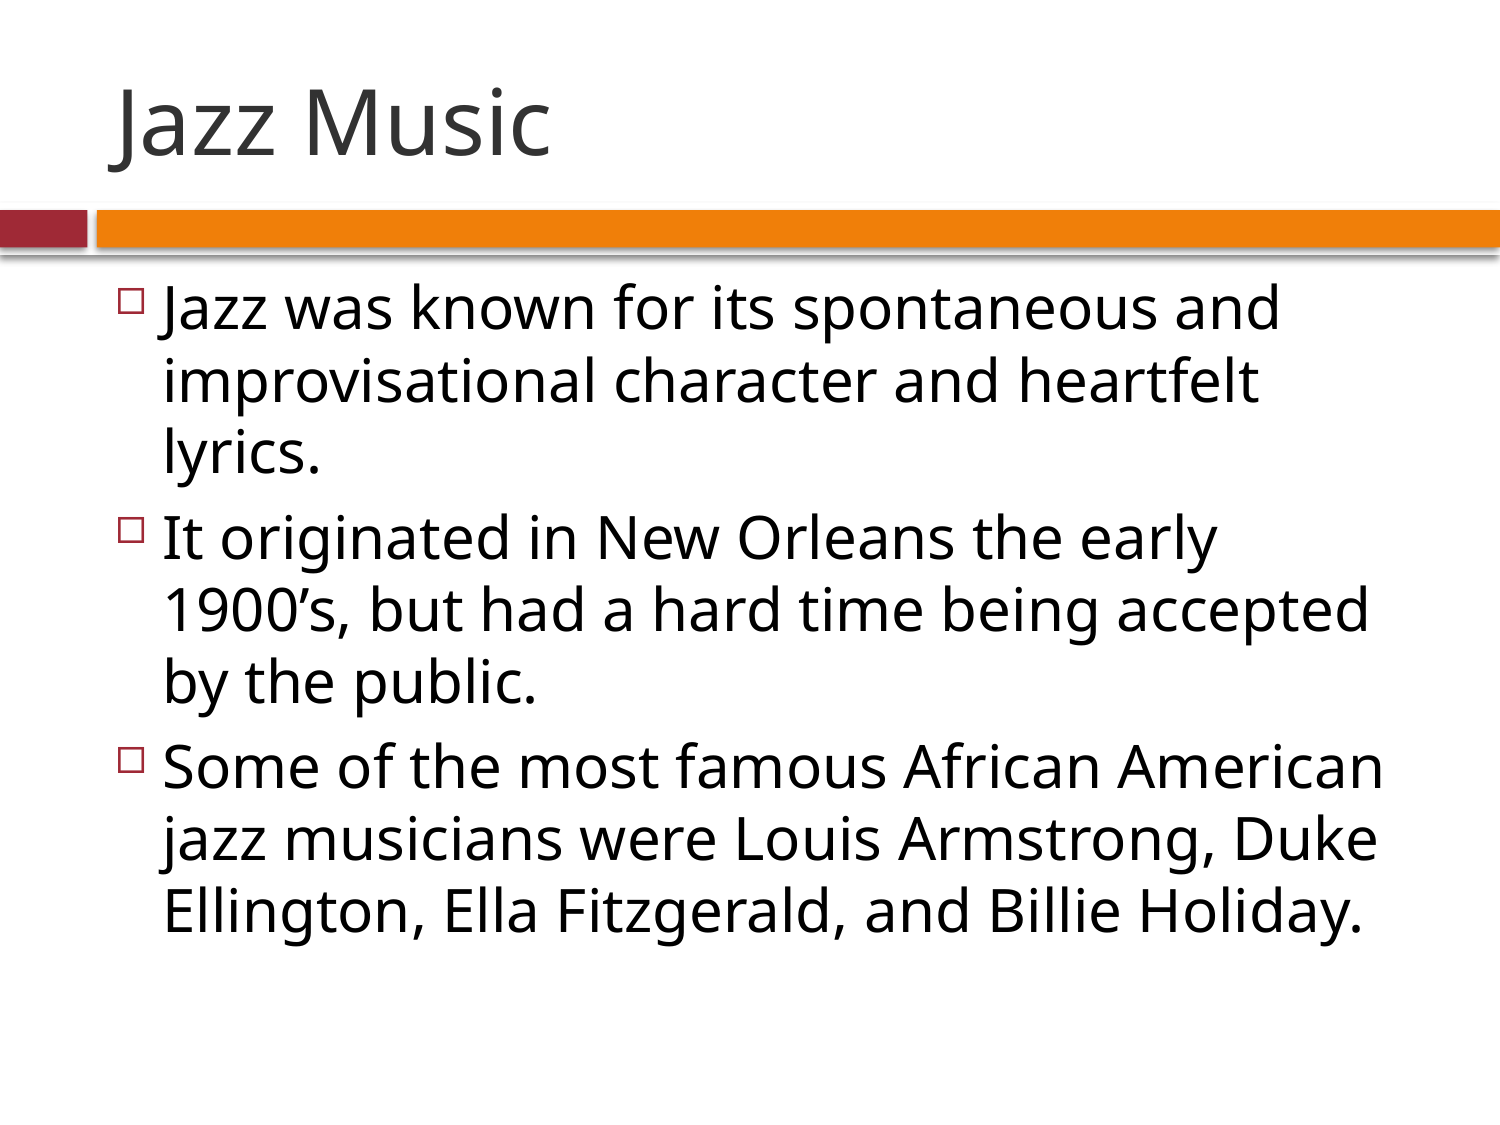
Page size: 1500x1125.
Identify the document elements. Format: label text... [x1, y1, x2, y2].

title Jazz Music [100, 37, 1438, 200]
list Jazz was known for its spontaneous and improvisational character and heartfelt lyrics. It originated in New Orleans the early 1900’s, but had a hard time being accepted by the public. Some of the most famous African American jazz musicians were Louis Armstrong, Duke Ellington, Ella Fitzgerald, and Billie Holiday. [100, 262, 1438, 1000]
